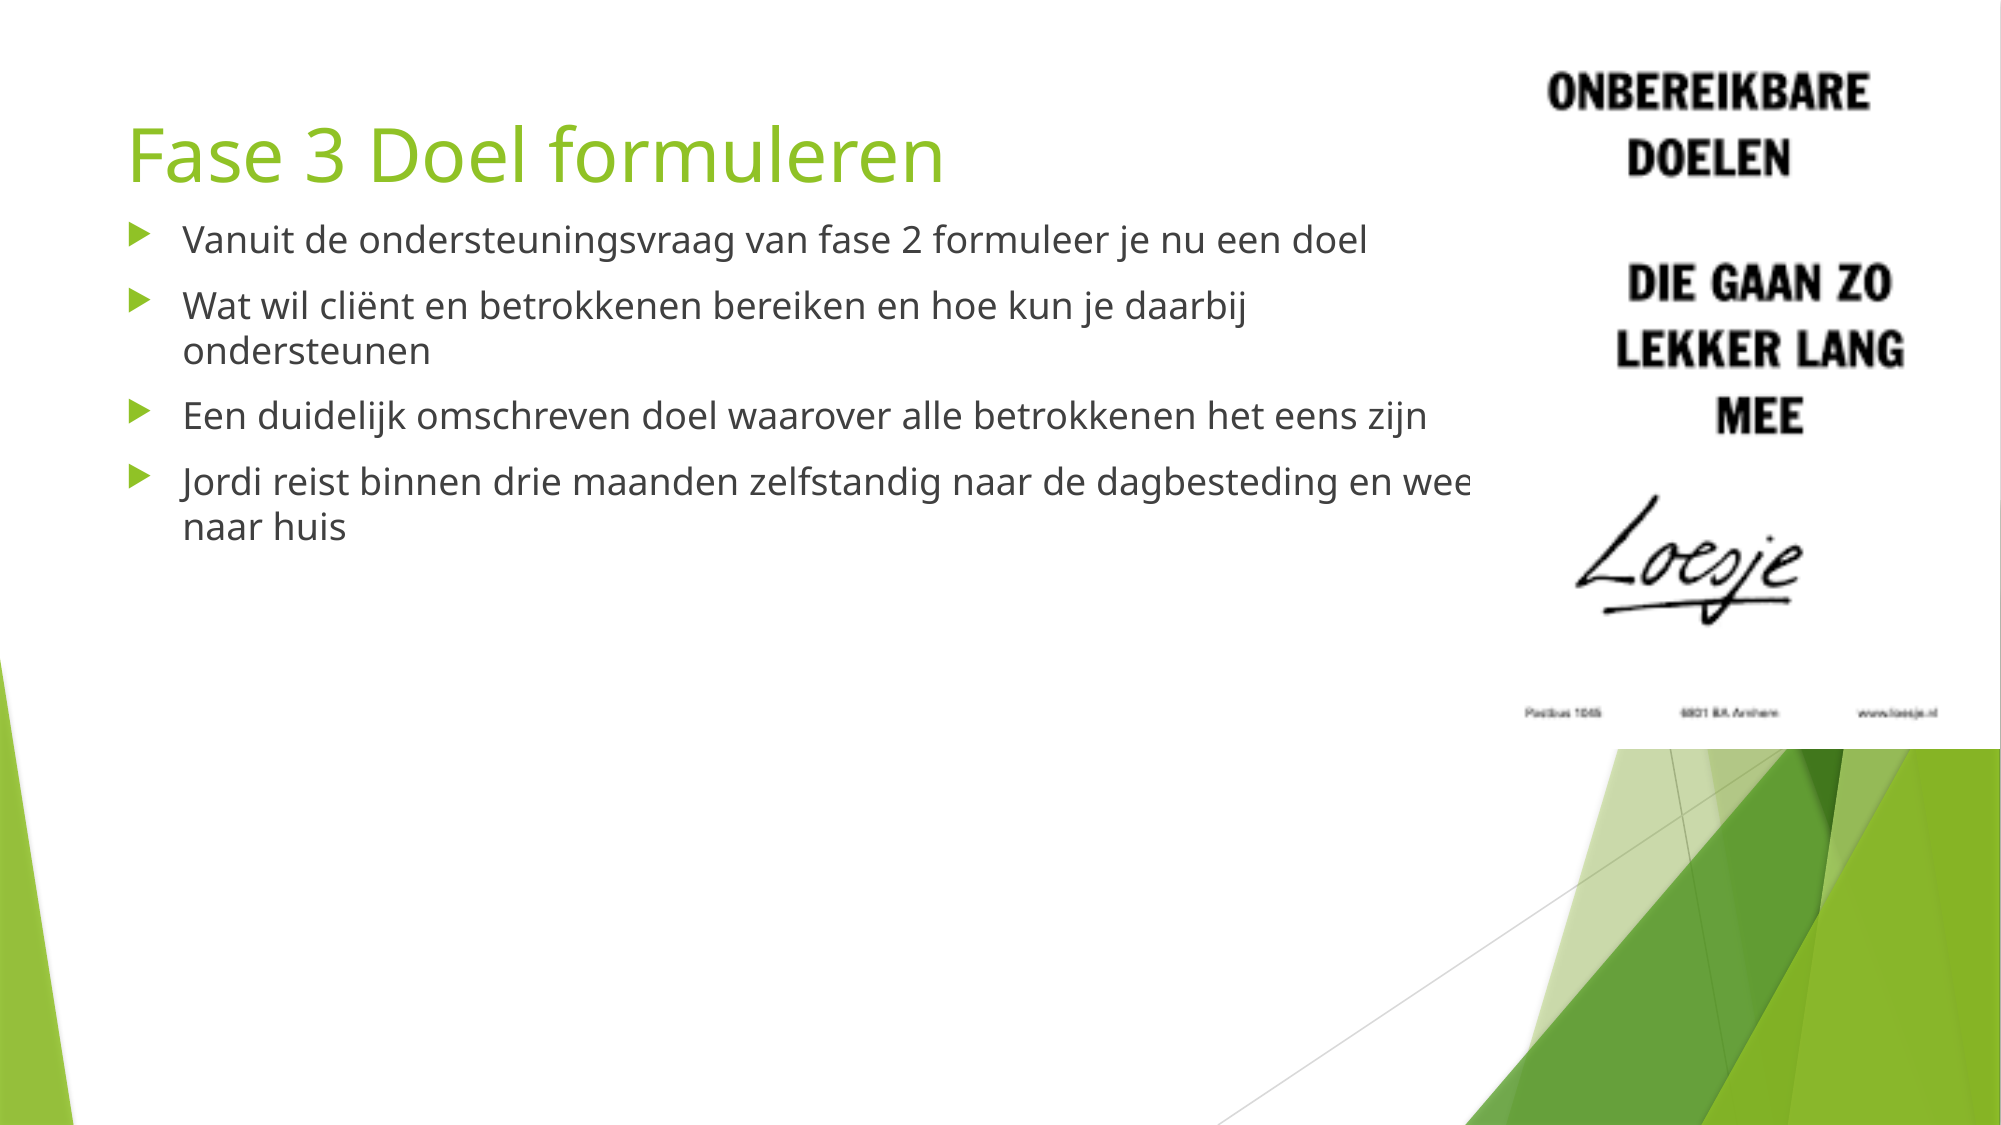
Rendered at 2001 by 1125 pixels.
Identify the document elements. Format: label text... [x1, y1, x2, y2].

title Fase 3 Doel formuleren [111, 99, 1464, 208]
list Vanuit de ondersteuningsvraag van fase 2 formuleer je nu een doel Wat wil cliënt en betrokkenen bereiken en hoe kun je daarbij ondersteunen Een duidelijk omschreven doel waarover alle betrokkenen het eens zijn Jordi reist binnen drie maanden zelfstandig naar de dagbesteding en weer naar huis [111, 208, 1522, 845]
picture [1469, 0, 2000, 750]
